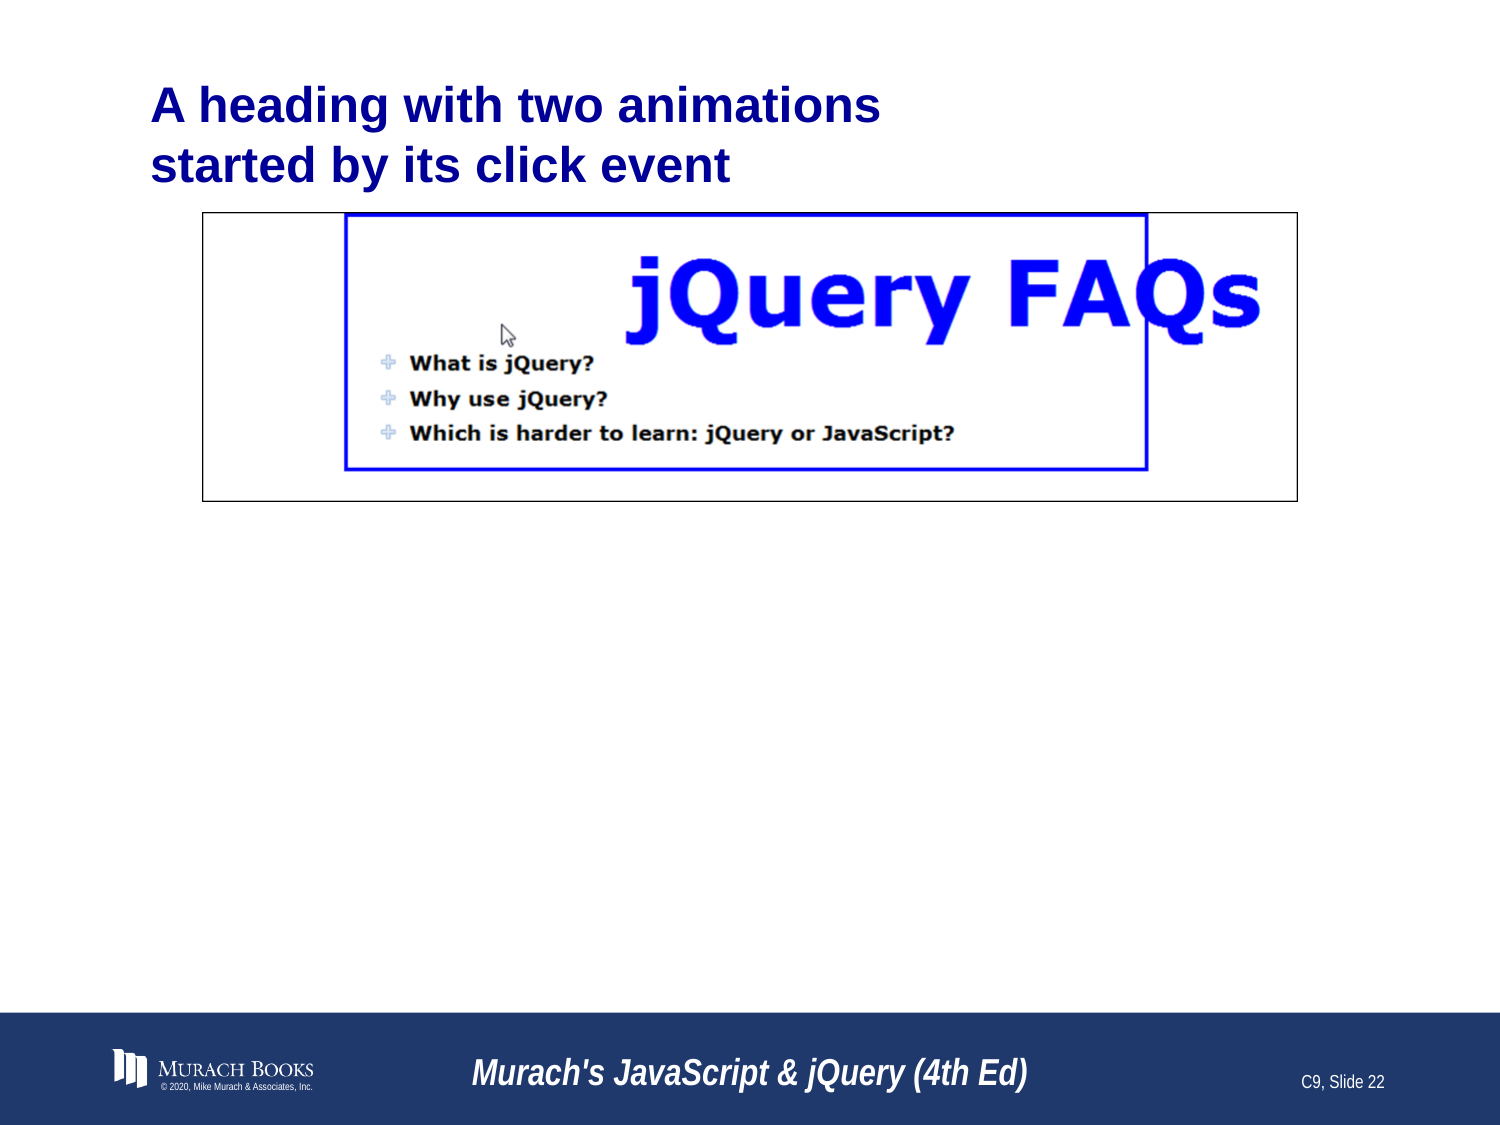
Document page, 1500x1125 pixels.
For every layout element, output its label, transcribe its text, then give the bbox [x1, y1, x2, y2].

footer © 2020, Mike Murach & Associates, Inc. [12, 1025, 463, 1100]
title A heading with two animations started by its click event [150, 72, 1350, 194]
slide_number C9, Slide 22 [1087, 1025, 1400, 1100]
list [202, 212, 1298, 502]
slide_number Murach's JavaScript & jQuery (4th Ed) [463, 1025, 1050, 1100]
